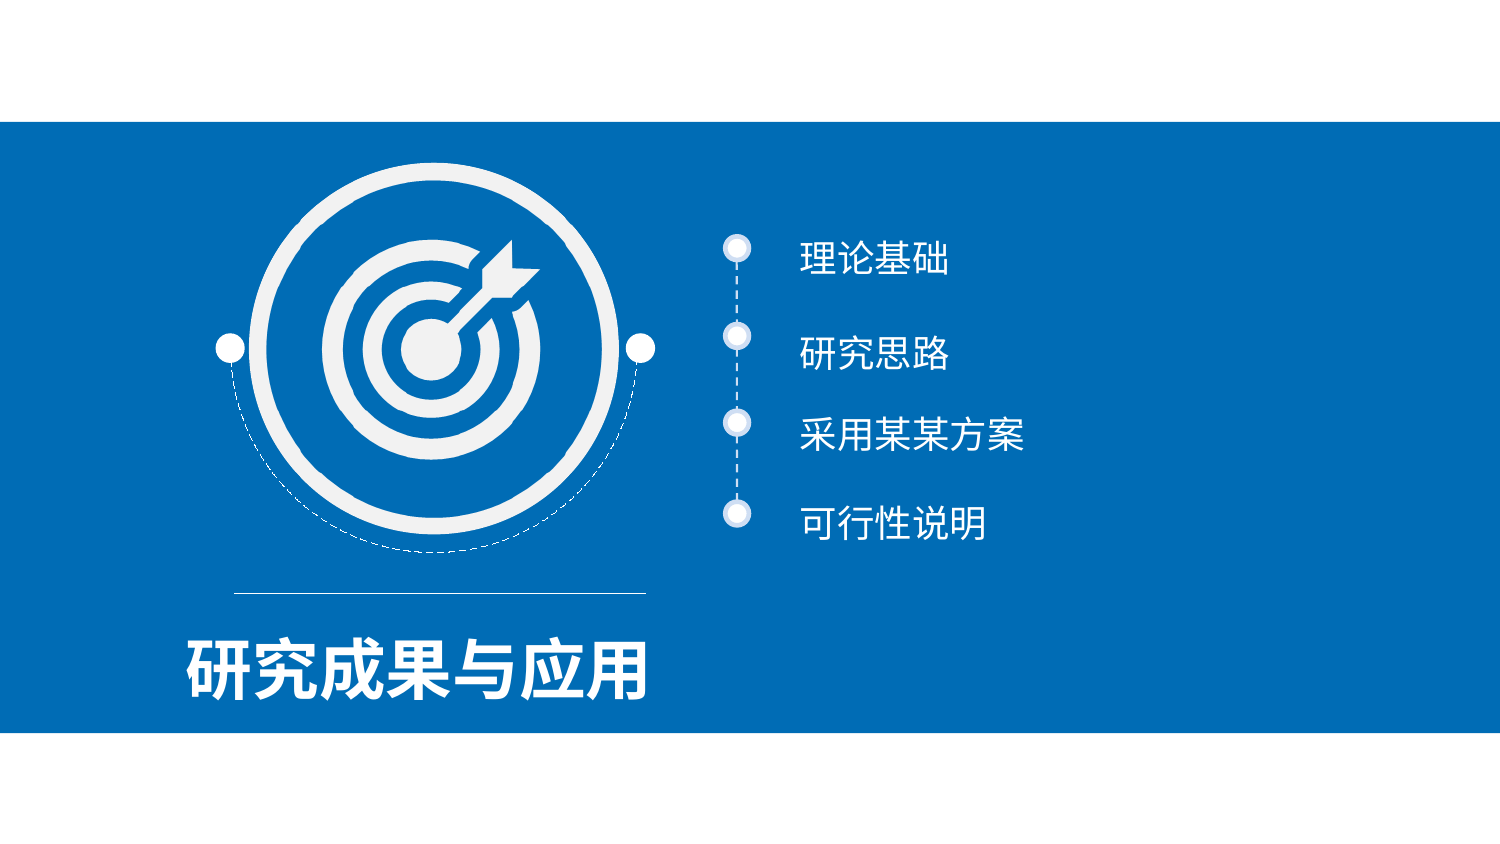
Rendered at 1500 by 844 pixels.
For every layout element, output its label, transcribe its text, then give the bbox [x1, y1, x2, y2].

text_box [625, 333, 656, 363]
text_box 研究成果与应用 [170, 620, 668, 716]
text_box [231, 346, 637, 553]
text_box [725, 324, 736, 348]
text_box 可行性说明 [784, 469, 1417, 552]
text_box [738, 410, 749, 435]
text_box [725, 410, 736, 435]
text_box [248, 162, 619, 348]
text_box [738, 324, 749, 348]
text_box 采用某某方案 [784, 381, 1417, 464]
text_box 研究思路 [784, 300, 1417, 381]
text_box 理论基础 [784, 205, 1417, 288]
text_box [725, 501, 736, 526]
text_box [0, 121, 1500, 734]
text_box [215, 333, 245, 363]
text_box [738, 501, 749, 526]
text_box [725, 236, 749, 261]
